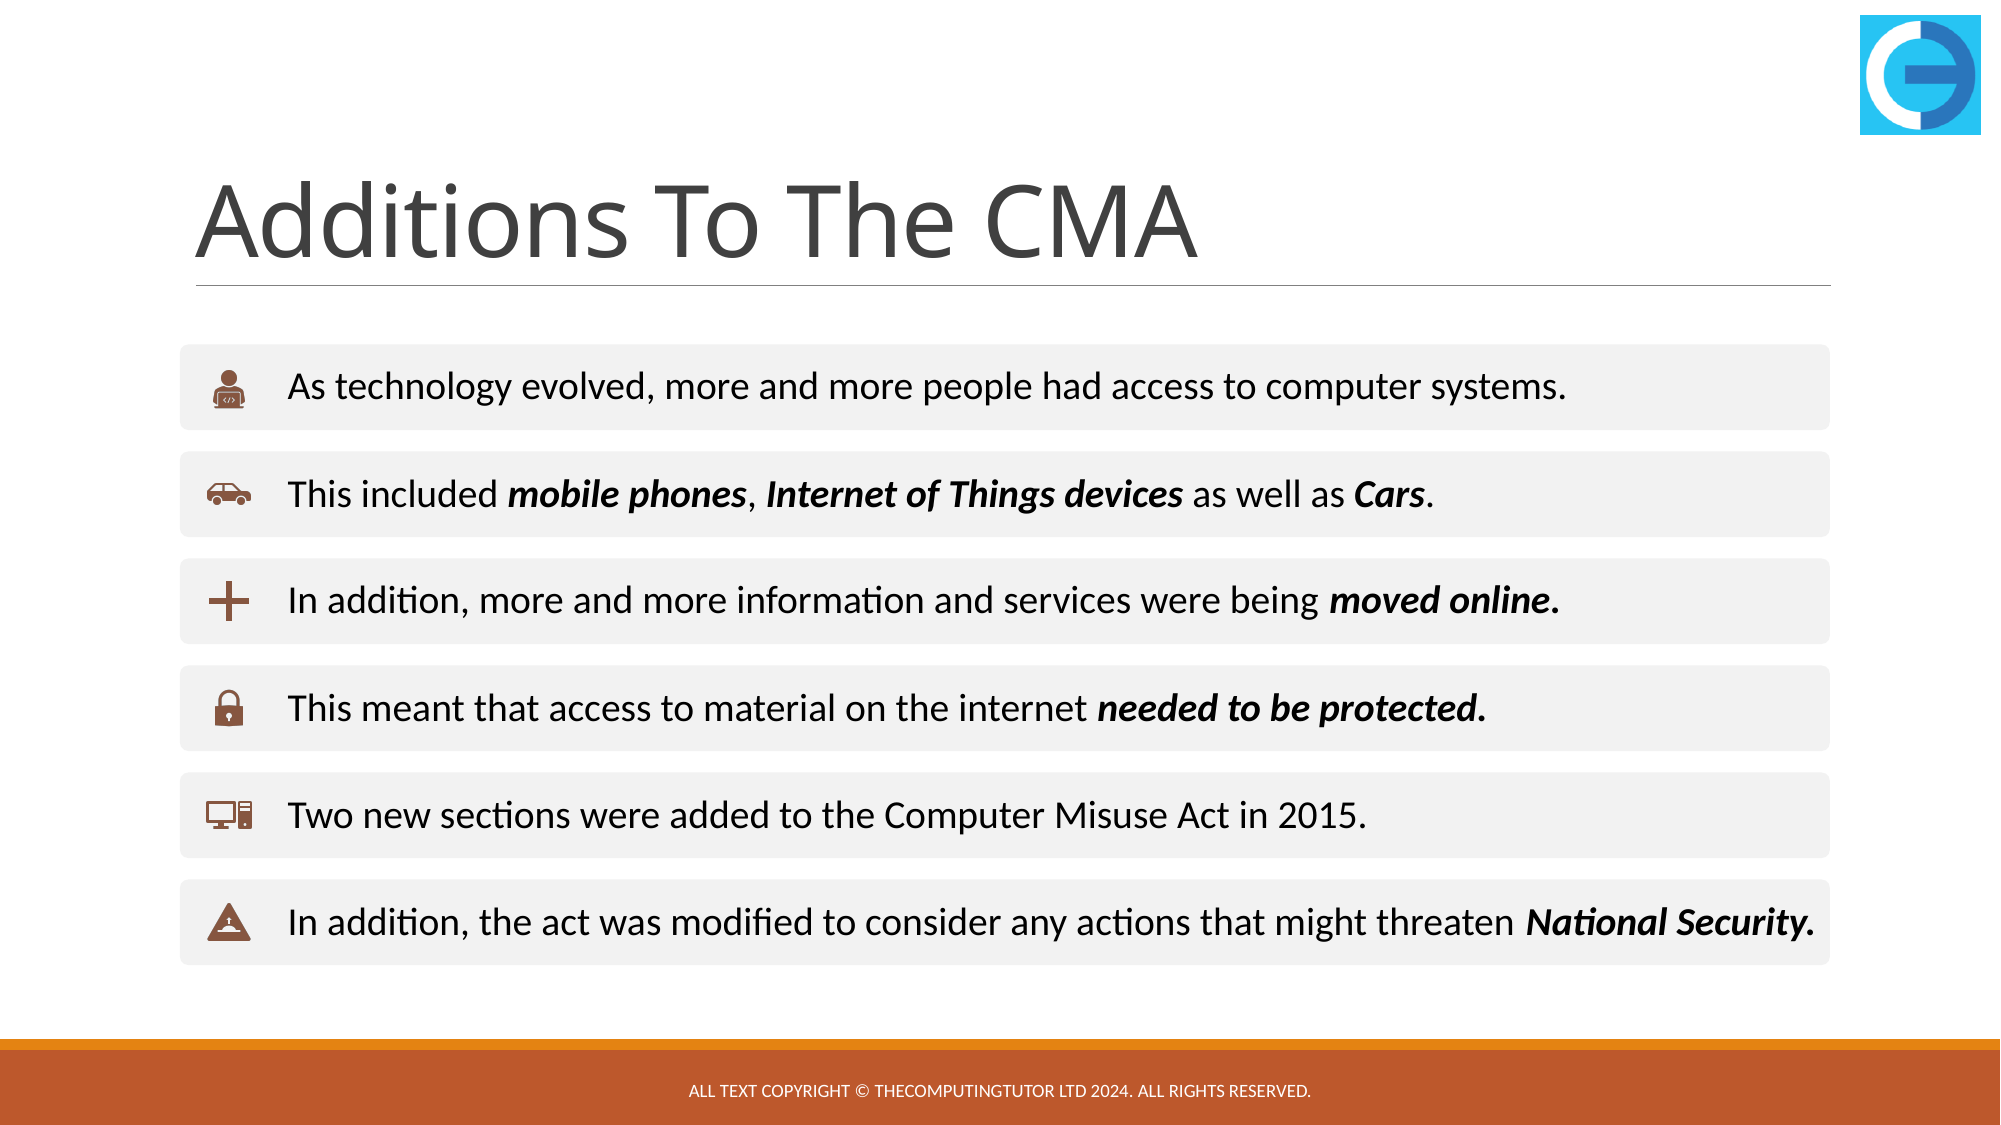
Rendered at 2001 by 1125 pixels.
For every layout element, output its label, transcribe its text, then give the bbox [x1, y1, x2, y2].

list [179, 343, 1831, 966]
title Additions To The CMA [180, 47, 1830, 285]
picture [1860, 15, 1981, 135]
footer All text copyright © TheComputingTutor Ltd 2024. All rights Reserved. [604, 1059, 1396, 1120]
